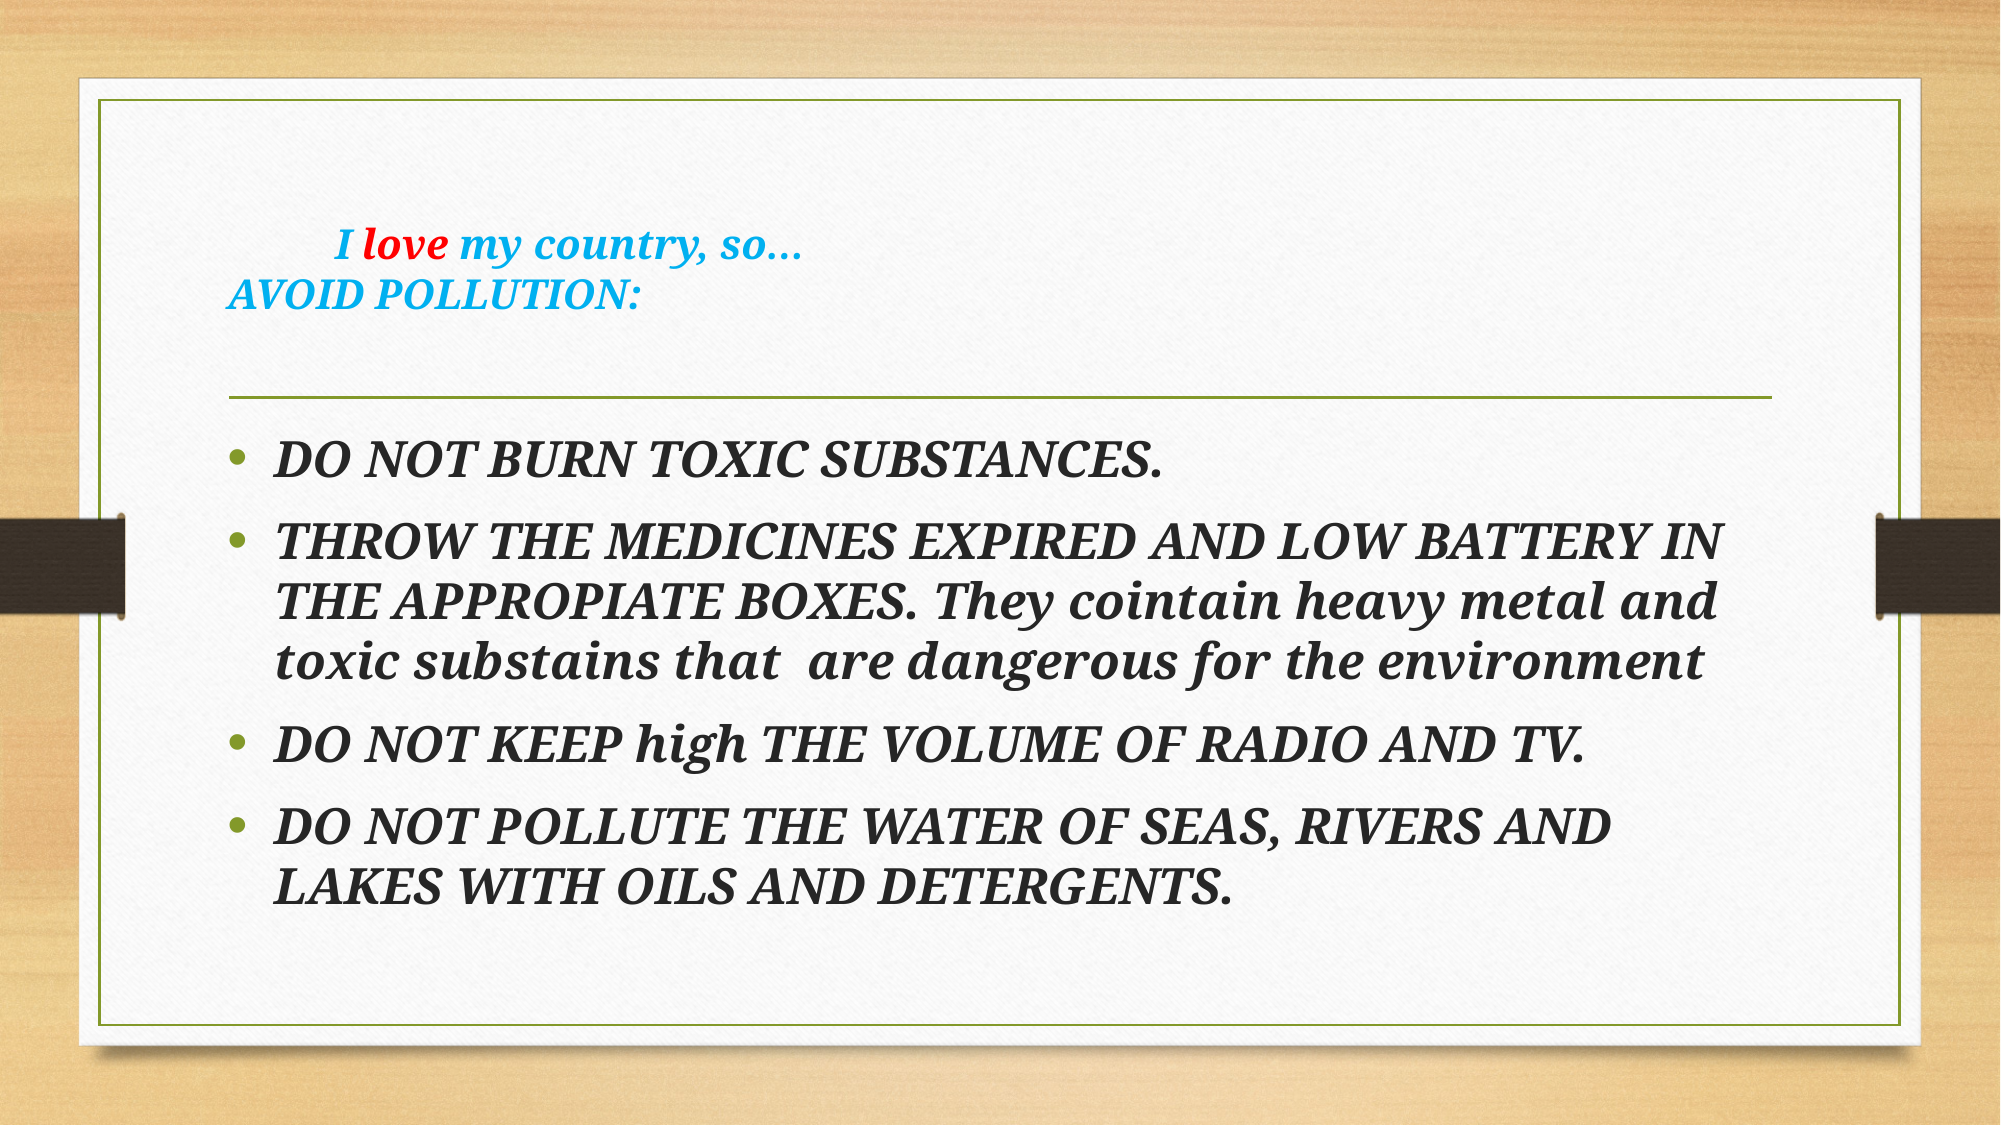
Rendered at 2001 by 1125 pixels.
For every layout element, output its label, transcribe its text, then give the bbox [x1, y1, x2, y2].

list DO NOT BURN TOXIC SUBSTANCES. THROW THE MEDICINES EXPIRED AND LOW BATTERY IN THE APPROPIATE BOXES. They cointain heavy metal and toxic substains that are dangerous for the environment DO NOT KEEP high THE VOLUME OF RADIO AND TV. DO NOT POLLUTE THE WATER OF SEAS, RIVERS AND LAKES WITH OILS AND DETERGENTS. [212, 419, 1788, 964]
picture [0, 0, 2001, 1125]
title I love my country, so… AVOID POLLUTION: [212, 161, 1788, 375]
